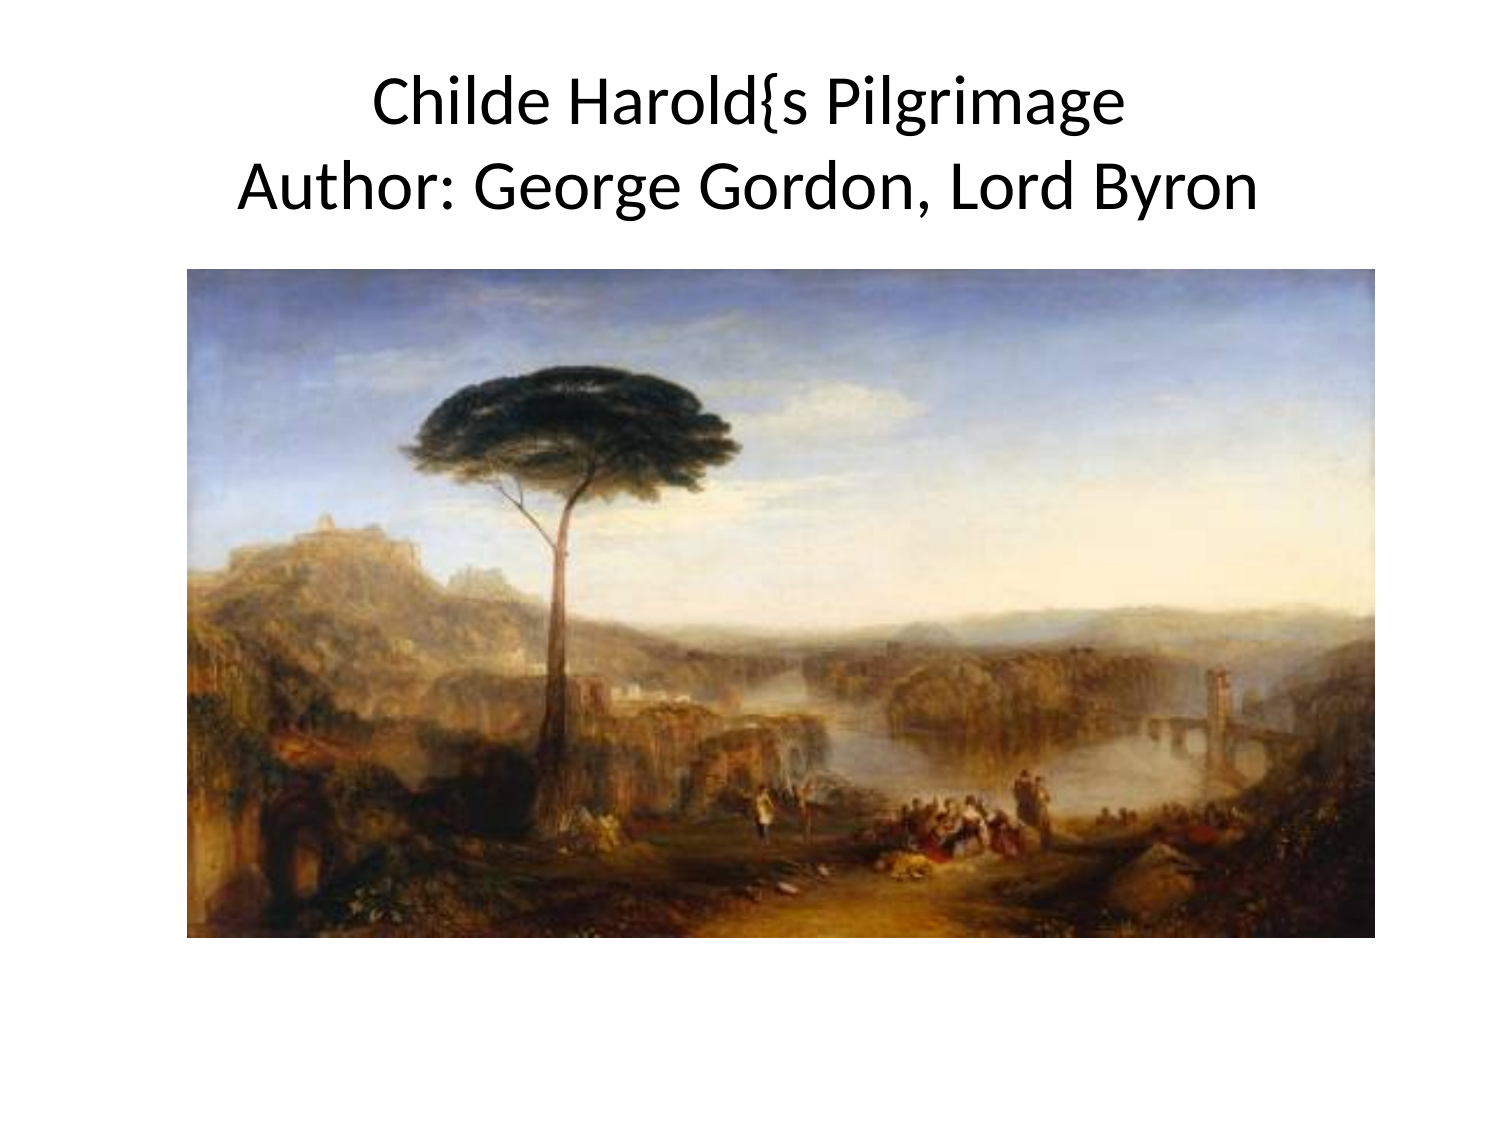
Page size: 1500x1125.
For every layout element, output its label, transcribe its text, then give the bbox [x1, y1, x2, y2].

title Childe Harold{s Pilgrimage Author: George Gordon, Lord Byron [75, 45, 1425, 233]
picture [187, 269, 1376, 938]
